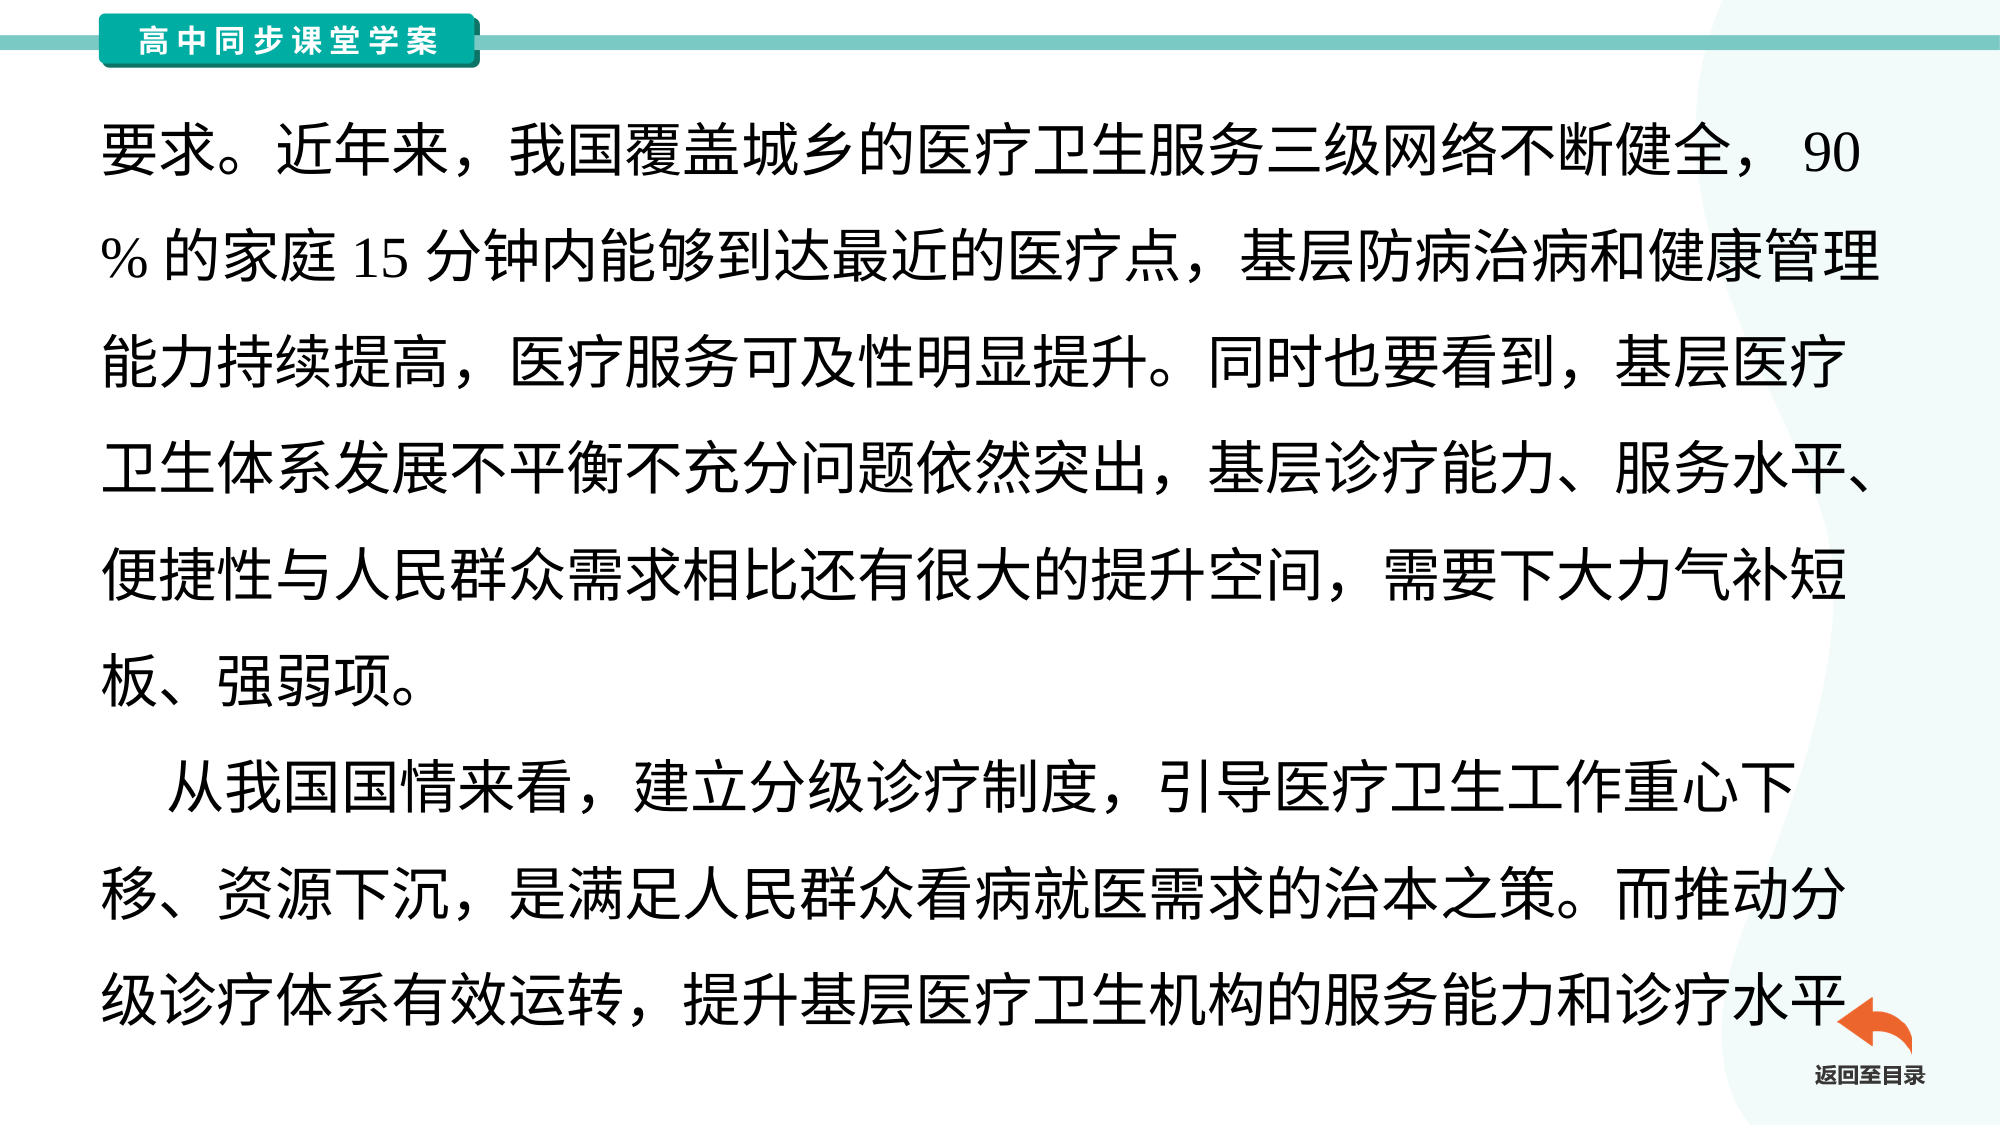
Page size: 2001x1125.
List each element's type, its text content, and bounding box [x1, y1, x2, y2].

text_box 要求。近年来，我国覆盖城乡的医疗卫生服务三级网络不断健全，90 %的家庭15分钟内能够到达最近的医疗点，基层防病治病和健康管理 能力持续提高，医疗服务可及性明显提升。同时也要看到，基层医疗 卫生体系发展不平衡不充分问题依然突出，基层诊疗能力、服务水平、 便捷性与人民群众需求相比还有很大的提升空间，需要下大力气补短 板、强弱项。 从我国国情来看，建立分级诊疗制度，引导医疗卫生工作重心下 移、资源下沉，是满足人民群众看病就医需求的治本之策。而推动分 级诊疗体系有效运转，提升基层医疗卫生机构的服务能力和诊疗水平 [100, 76, 1899, 1033]
picture [0, 0, 2000, 1125]
